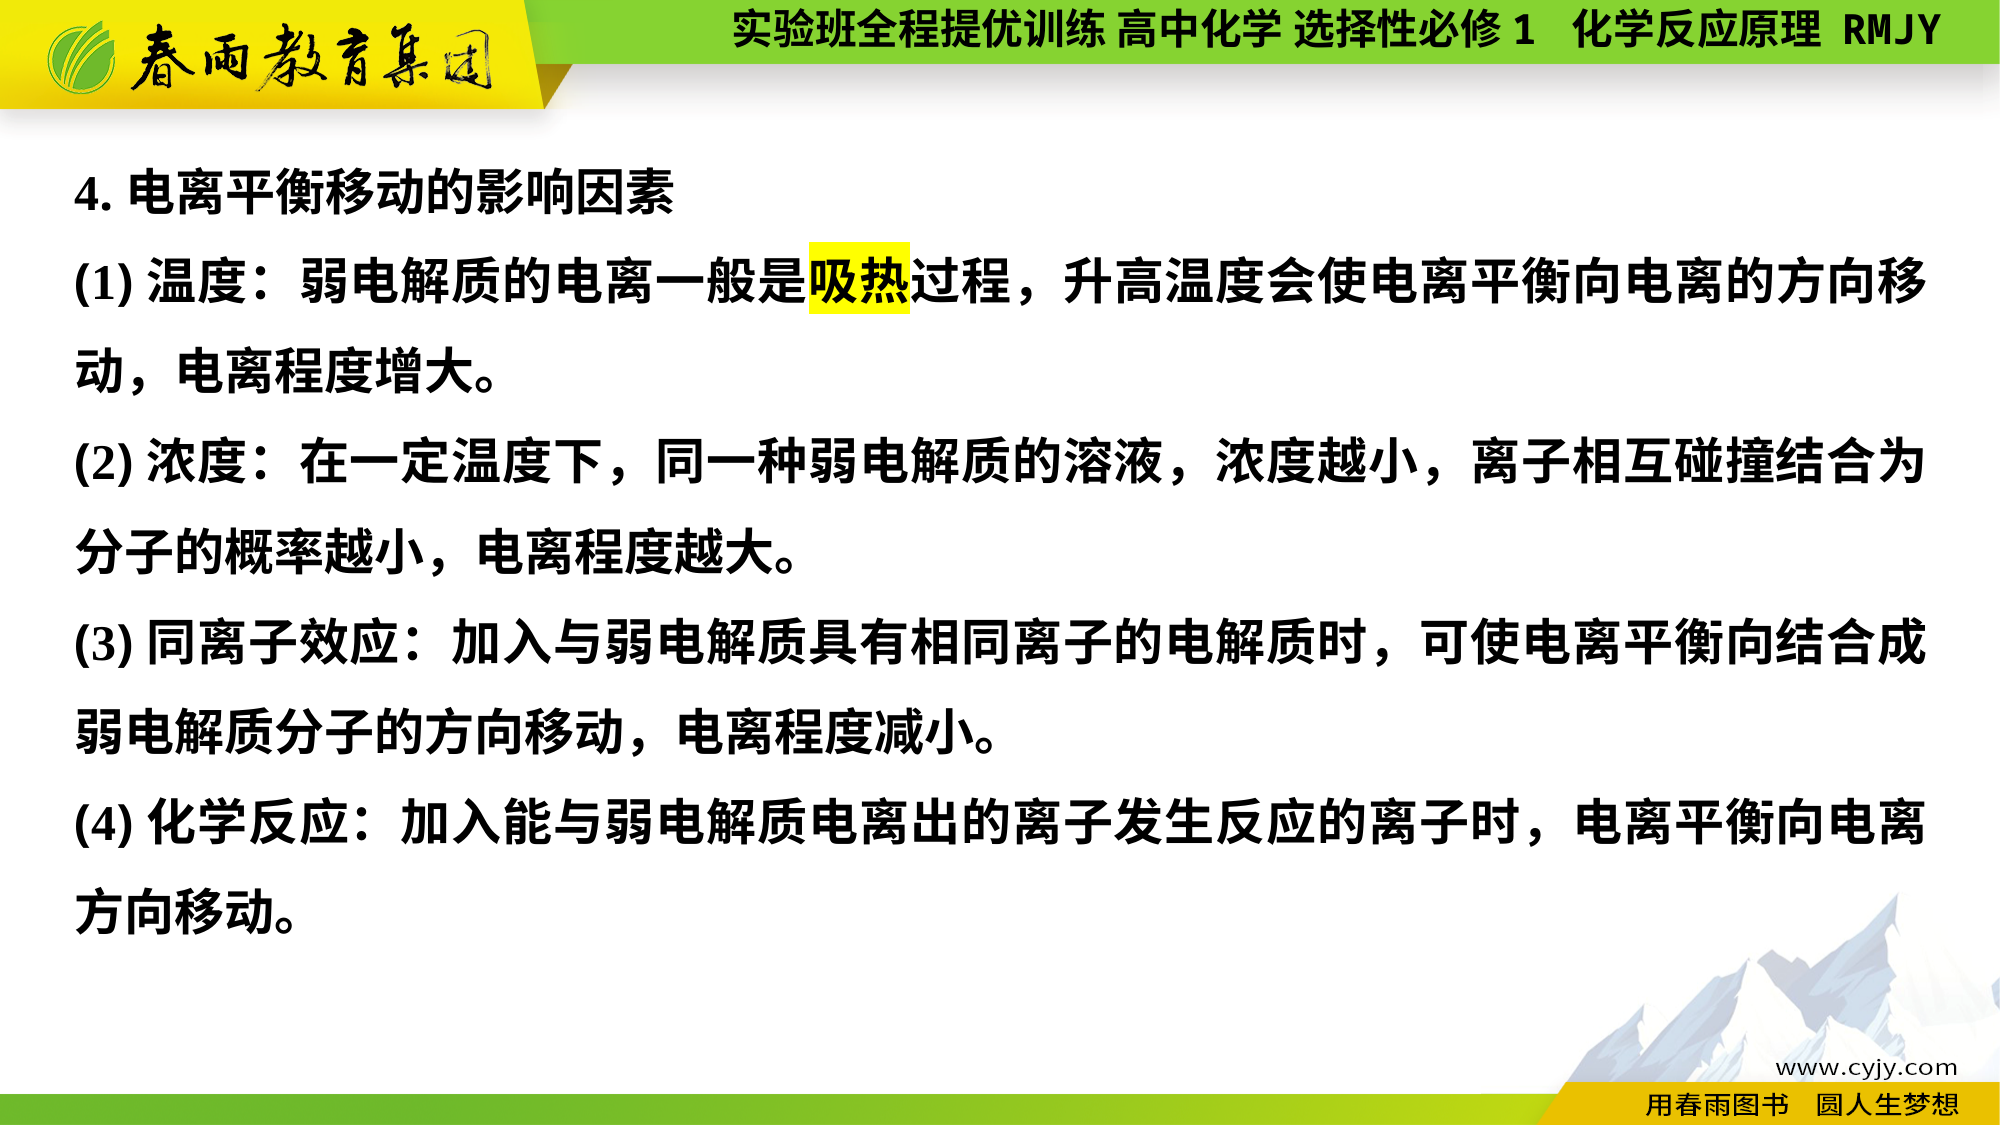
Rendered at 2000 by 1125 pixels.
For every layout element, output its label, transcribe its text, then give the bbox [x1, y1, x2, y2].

picture [0, 0, 2000, 1125]
list 4.电离平衡移动的影响因素 (1)温度：弱电解质的电离一般是吸热过程，升高温度会使电离平衡向电离的方向移动，电离程度增大。 (2)浓度：在一定温度下，同一种弱电解质的溶液，浓度越小，离子相互碰撞结合为分子的概率越小，电离程度越大。 (3)同离子效应：加入与弱电解质具有相同离子的电解质时，可使电离平衡向结合成弱电解质分子的方向移动，电离程度减小。 (4)化学反应：加入能与弱电解质电离出的离子发生反应的离子时，电离平衡向电离方向移动。 [59, 122, 1944, 944]
